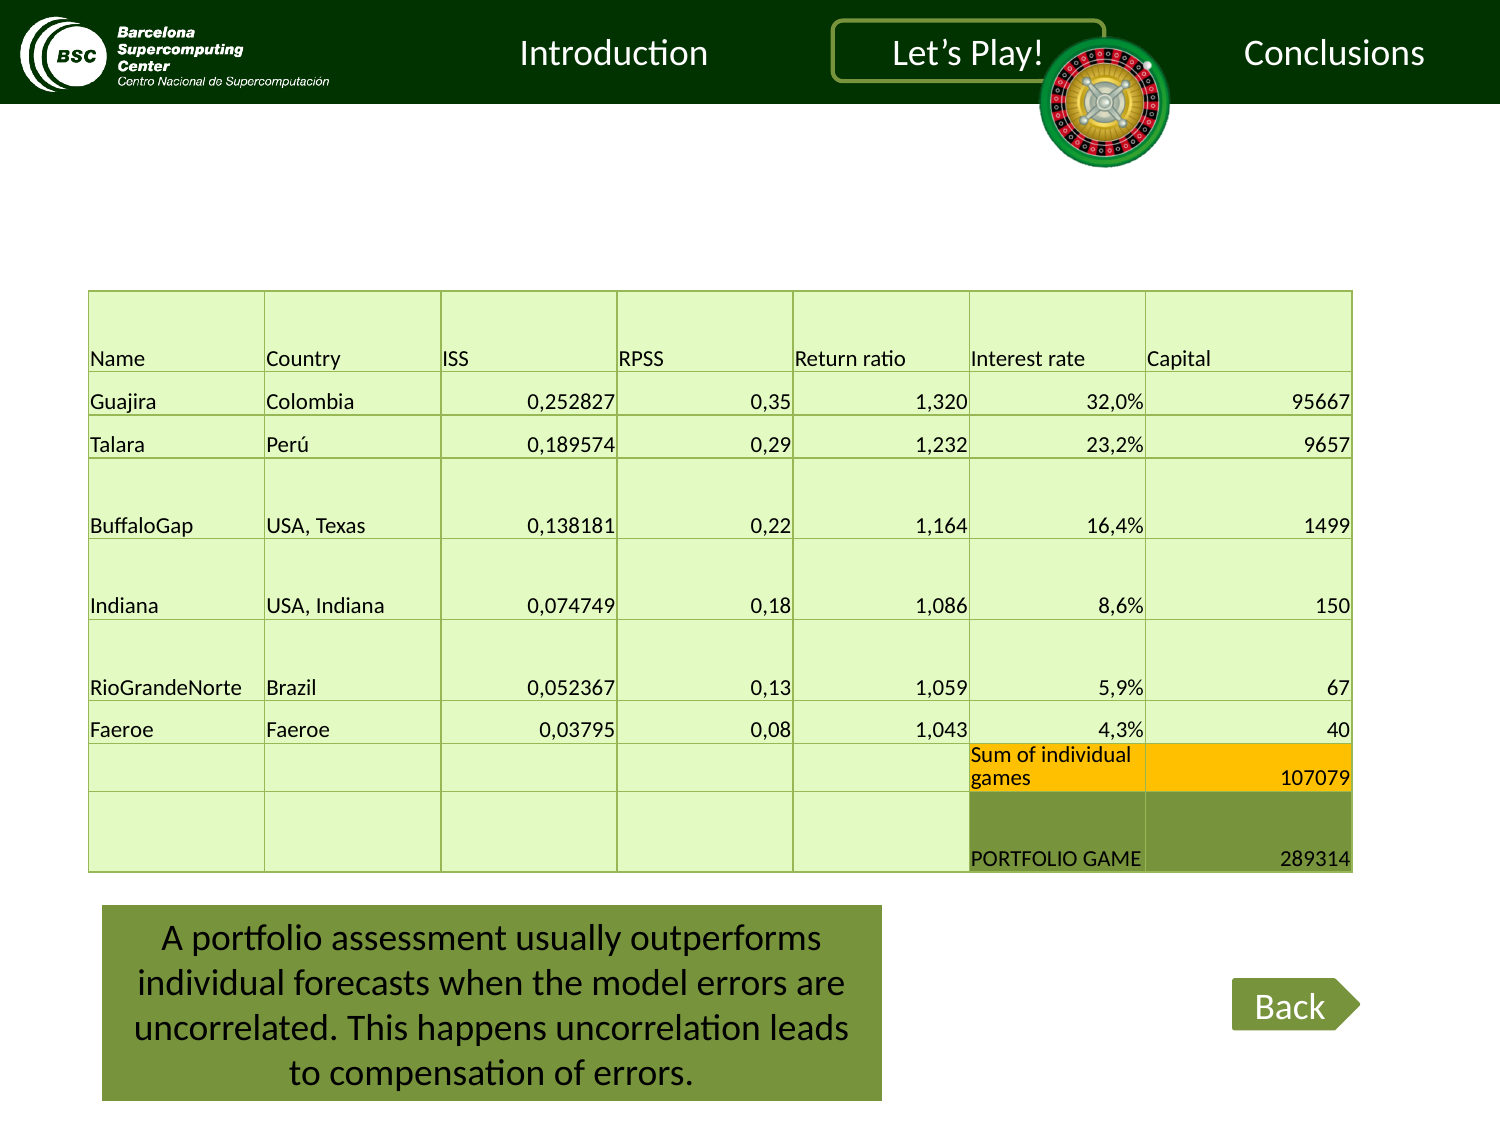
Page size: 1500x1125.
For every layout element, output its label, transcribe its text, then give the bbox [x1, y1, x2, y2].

table_cell 1,059 [794, 620, 969, 700]
text_box Back [1232, 978, 1361, 1031]
text_box Introduction [476, 18, 753, 84]
table_cell 0,18 [618, 539, 792, 619]
text_box Let’s Play! [830, 18, 1107, 84]
table_cell Indiana [89, 539, 264, 619]
table_header RPSS [618, 292, 792, 371]
table_cell 0,22 [618, 459, 792, 538]
table_cell 0,08 [618, 701, 792, 743]
table_cell 1,043 [794, 701, 969, 743]
table_header ISS [442, 292, 616, 371]
text_box A portfolio assessment usually outperforms individual forecasts when the model errors are uncorrelated. This happens uncorrelation leads to compensation of errors. [102, 905, 882, 1101]
table_header Interest rate [970, 292, 1145, 371]
table_cell 1499 [1146, 459, 1351, 538]
table_cell [442, 792, 616, 871]
table_cell 0,03795 [442, 701, 616, 743]
table_cell [618, 744, 792, 791]
table_cell 0,13 [618, 620, 792, 700]
picture [17, 6, 333, 102]
table_cell [618, 792, 792, 871]
table_cell RioGrandeNorte [89, 620, 264, 700]
picture [1031, 30, 1178, 176]
table_cell 4,3% [970, 701, 1145, 743]
table_cell 23,2% [970, 416, 1145, 457]
table_cell 0,35 [618, 372, 792, 414]
table_cell 1,086 [794, 539, 969, 619]
table_cell [89, 744, 264, 791]
table_cell 150 [1146, 539, 1351, 619]
table_cell Perú [265, 416, 440, 457]
table_cell [794, 792, 969, 871]
table_cell 0,29 [618, 416, 792, 457]
table_cell Brazil [265, 620, 440, 700]
table_cell Talara [89, 416, 264, 457]
table_cell 107079 [1146, 744, 1351, 791]
table_cell 0,074749 [442, 539, 616, 619]
table_cell 16,4% [970, 459, 1145, 538]
table_header Return ratio [794, 292, 969, 371]
table_cell USA, Indiana [265, 539, 440, 619]
table_cell 1,320 [794, 372, 969, 414]
text_box Conclusions [1196, 18, 1473, 84]
table_cell 32,0% [970, 372, 1145, 414]
table_cell [265, 744, 440, 791]
table_cell 95667 [1146, 372, 1351, 414]
table_cell Sum of individual games [970, 744, 1145, 791]
table_cell 1,164 [794, 459, 969, 538]
table_cell Colombia [265, 372, 440, 414]
table_cell Guajira [89, 372, 264, 414]
table_cell 0,052367 [442, 620, 616, 700]
table_cell BuffaloGap [89, 459, 264, 538]
table_cell 67 [1146, 620, 1351, 700]
table_cell 8,6% [970, 539, 1145, 619]
table_cell PORTFOLIO GAME [970, 792, 1145, 871]
table_cell 40 [1146, 701, 1351, 743]
table_cell [442, 744, 616, 791]
table_cell 289314 [1146, 792, 1351, 871]
table_cell 1,232 [794, 416, 969, 457]
table_cell 0,189574 [442, 416, 616, 457]
table_header Capital [1146, 292, 1351, 371]
table_header Country [265, 292, 440, 371]
table_header Name [89, 292, 264, 371]
table_cell [89, 792, 264, 871]
table_cell [794, 744, 969, 791]
table_cell [265, 792, 440, 871]
table_cell 0,252827 [442, 372, 616, 414]
table_cell Faeroe [89, 701, 264, 743]
table_cell 5,9% [970, 620, 1145, 700]
table_cell USA, Texas [265, 459, 440, 538]
table_cell 0,138181 [442, 459, 616, 538]
table_cell 9657 [1146, 416, 1351, 457]
table_cell Faeroe [265, 701, 440, 743]
text_box [0, 0, 1500, 104]
